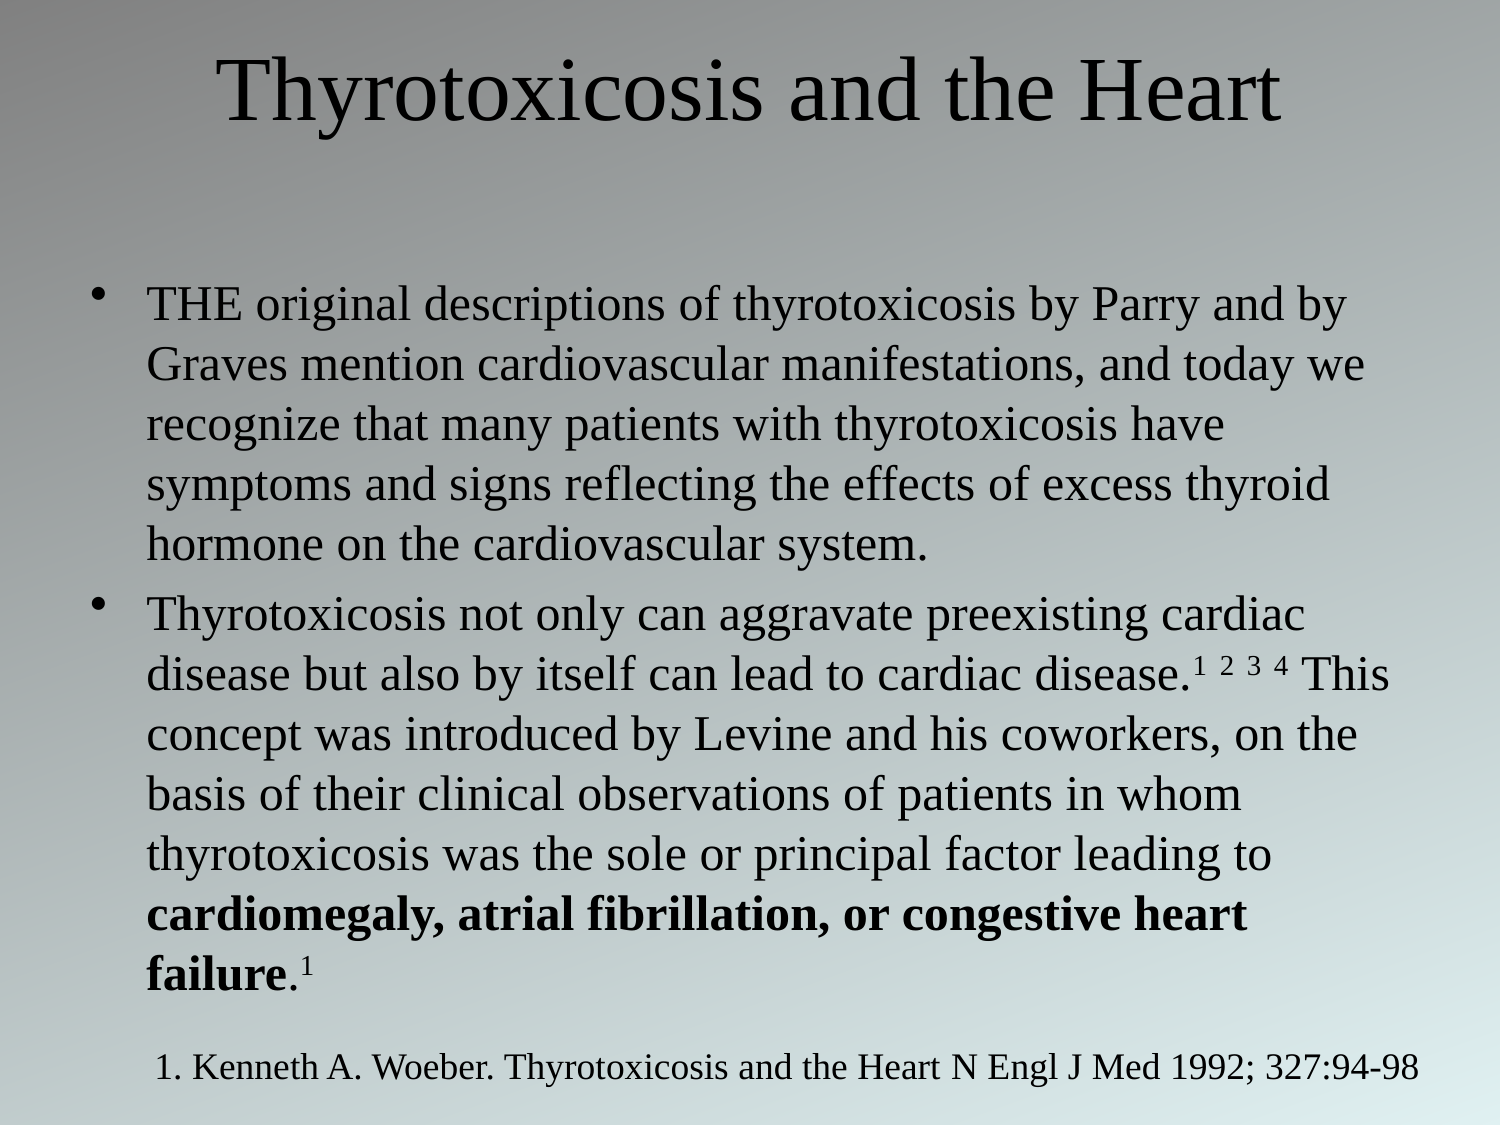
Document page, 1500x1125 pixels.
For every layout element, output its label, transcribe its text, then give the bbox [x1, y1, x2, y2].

list THE original descriptions of thyrotoxicosis by Parry and by Graves mention cardiovascular manifestations, and today we recognize that many patients with thyrotoxicosis have symptoms and signs reflecting the effects of excess thyroid hormone on the cardiovascular system. Thyrotoxicosis not only can aggravate preexisting cardiac disease but also by itself can lead to cardiac disease.1 2 3 4 This concept was introduced by Levine and his coworkers, on the basis of their clinical observations of patients in whom thyrotoxicosis was the sole or principal factor leading to cardiomegaly, atrial fibrillation, or congestive heart failure.1 [75, 262, 1425, 1005]
title Thyrotoxicosis and the Heart [75, 45, 1425, 233]
text_box 1. Kenneth A. Woeber. Thyrotoxicosis and the Heart N Engl J Med 1992; 327:94-98 [139, 1034, 1435, 1095]
